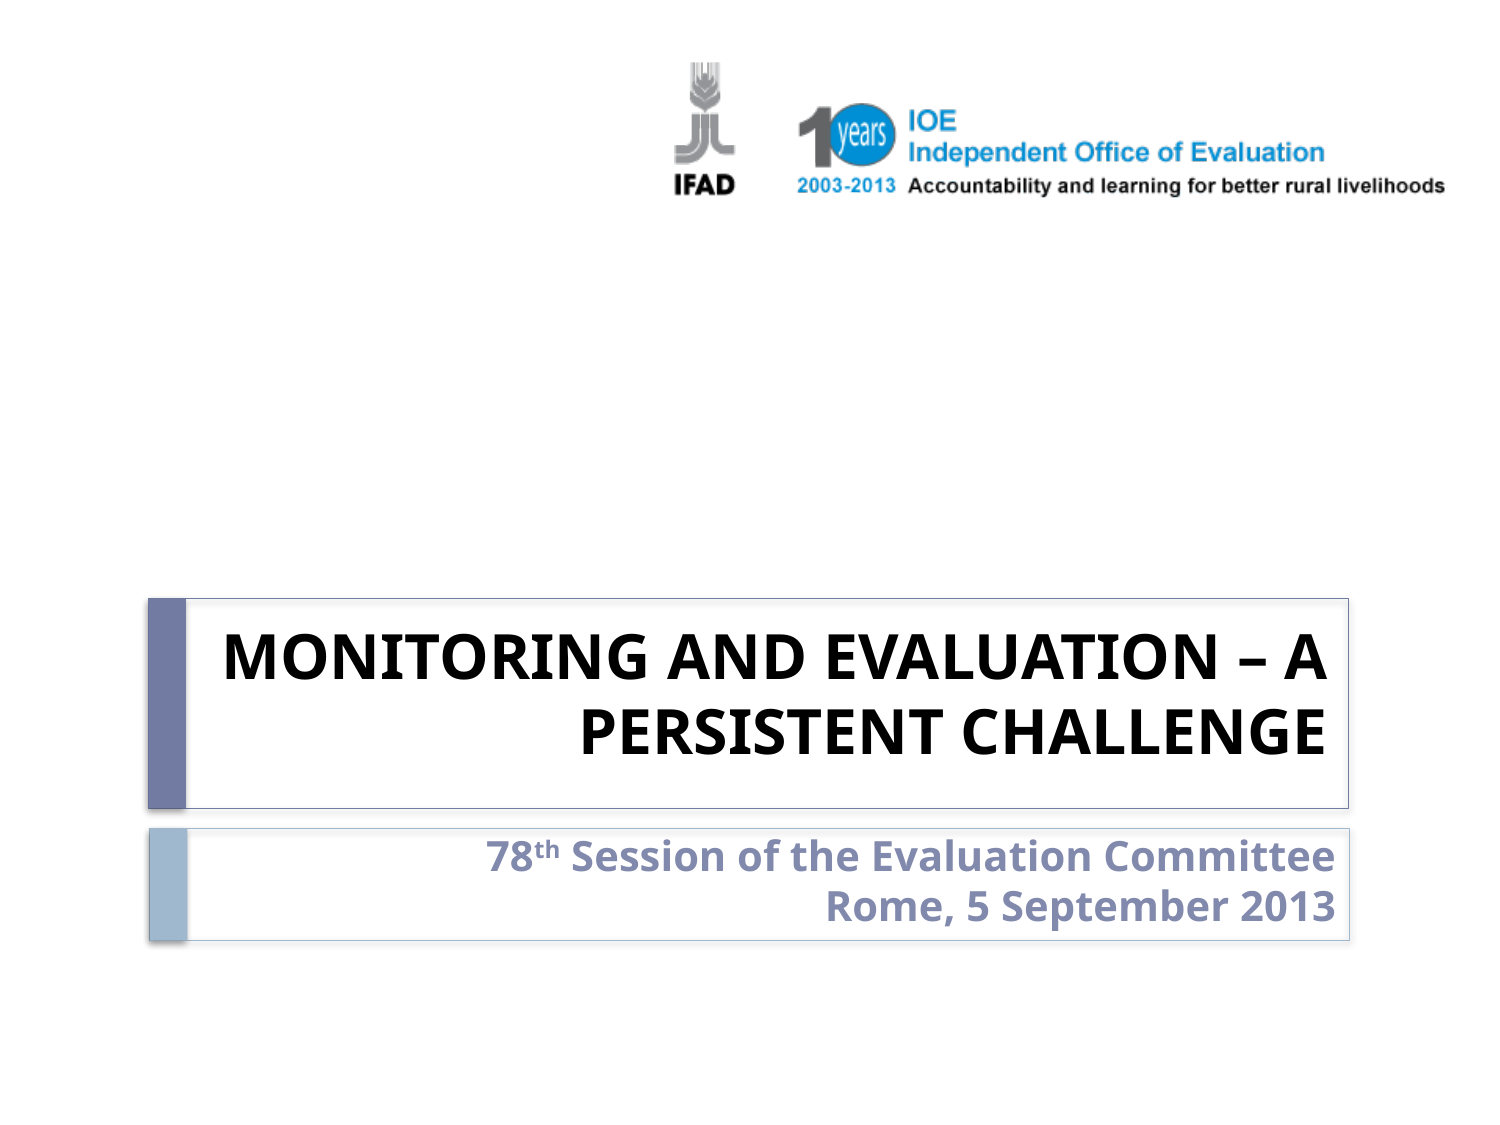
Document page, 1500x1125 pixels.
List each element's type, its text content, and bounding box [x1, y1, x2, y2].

picture [666, 51, 1451, 200]
title MONITORING AND EVALUATION – A PERSISTENT CHALLENGE [194, 609, 1344, 773]
subtitle 78th Session of the Evaluation Committee Rome, 5 September 2013 [301, 822, 1352, 941]
